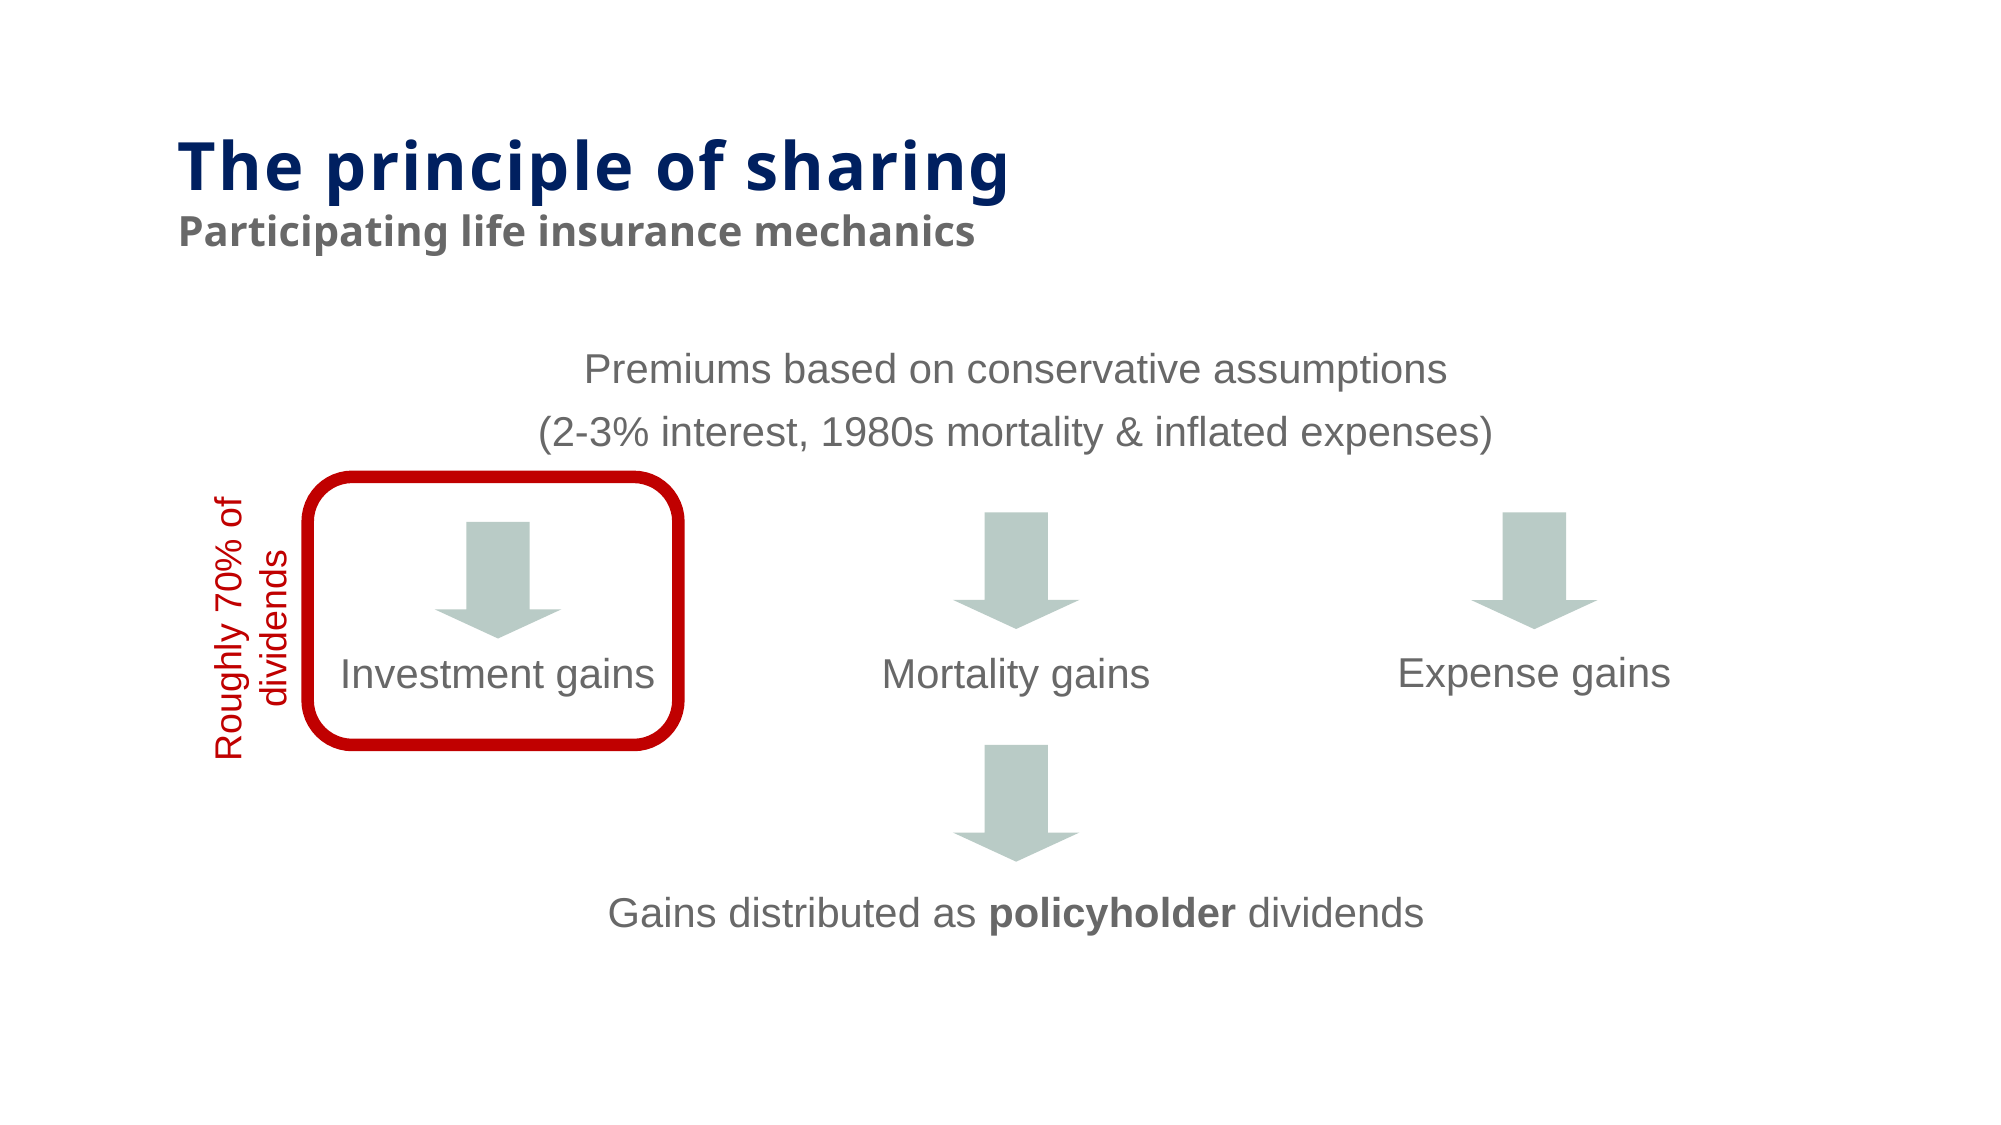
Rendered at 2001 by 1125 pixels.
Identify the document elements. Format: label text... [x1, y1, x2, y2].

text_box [835, 512, 1197, 706]
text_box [196, 475, 679, 783]
text_box Premiums based on conservative assumptions (2-3% interest, 1980s mortality & inflated expenses) [389, 334, 1643, 462]
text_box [586, 744, 1446, 944]
title The principle of sharing Participating life insurance mechanics [162, 84, 1888, 303]
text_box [1353, 512, 1715, 705]
